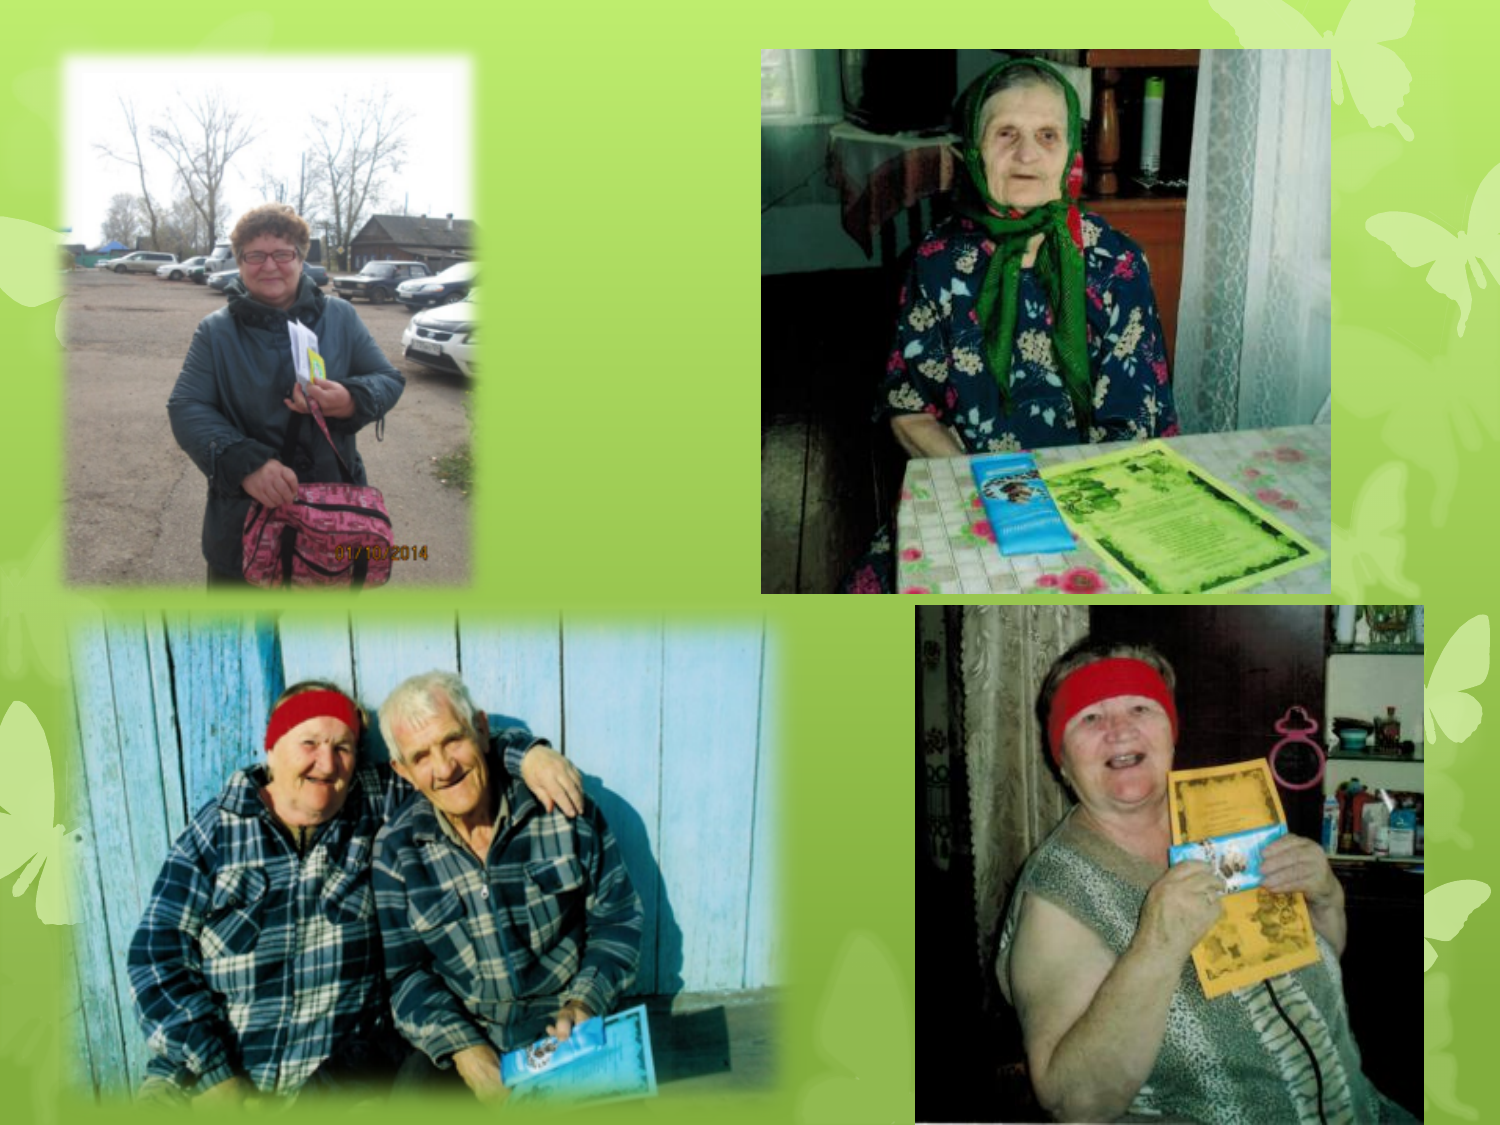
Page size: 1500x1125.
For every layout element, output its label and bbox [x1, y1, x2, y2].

picture [43, 36, 493, 592]
picture [914, 605, 1424, 1125]
list [43, 592, 810, 1125]
picture [761, 49, 1332, 594]
